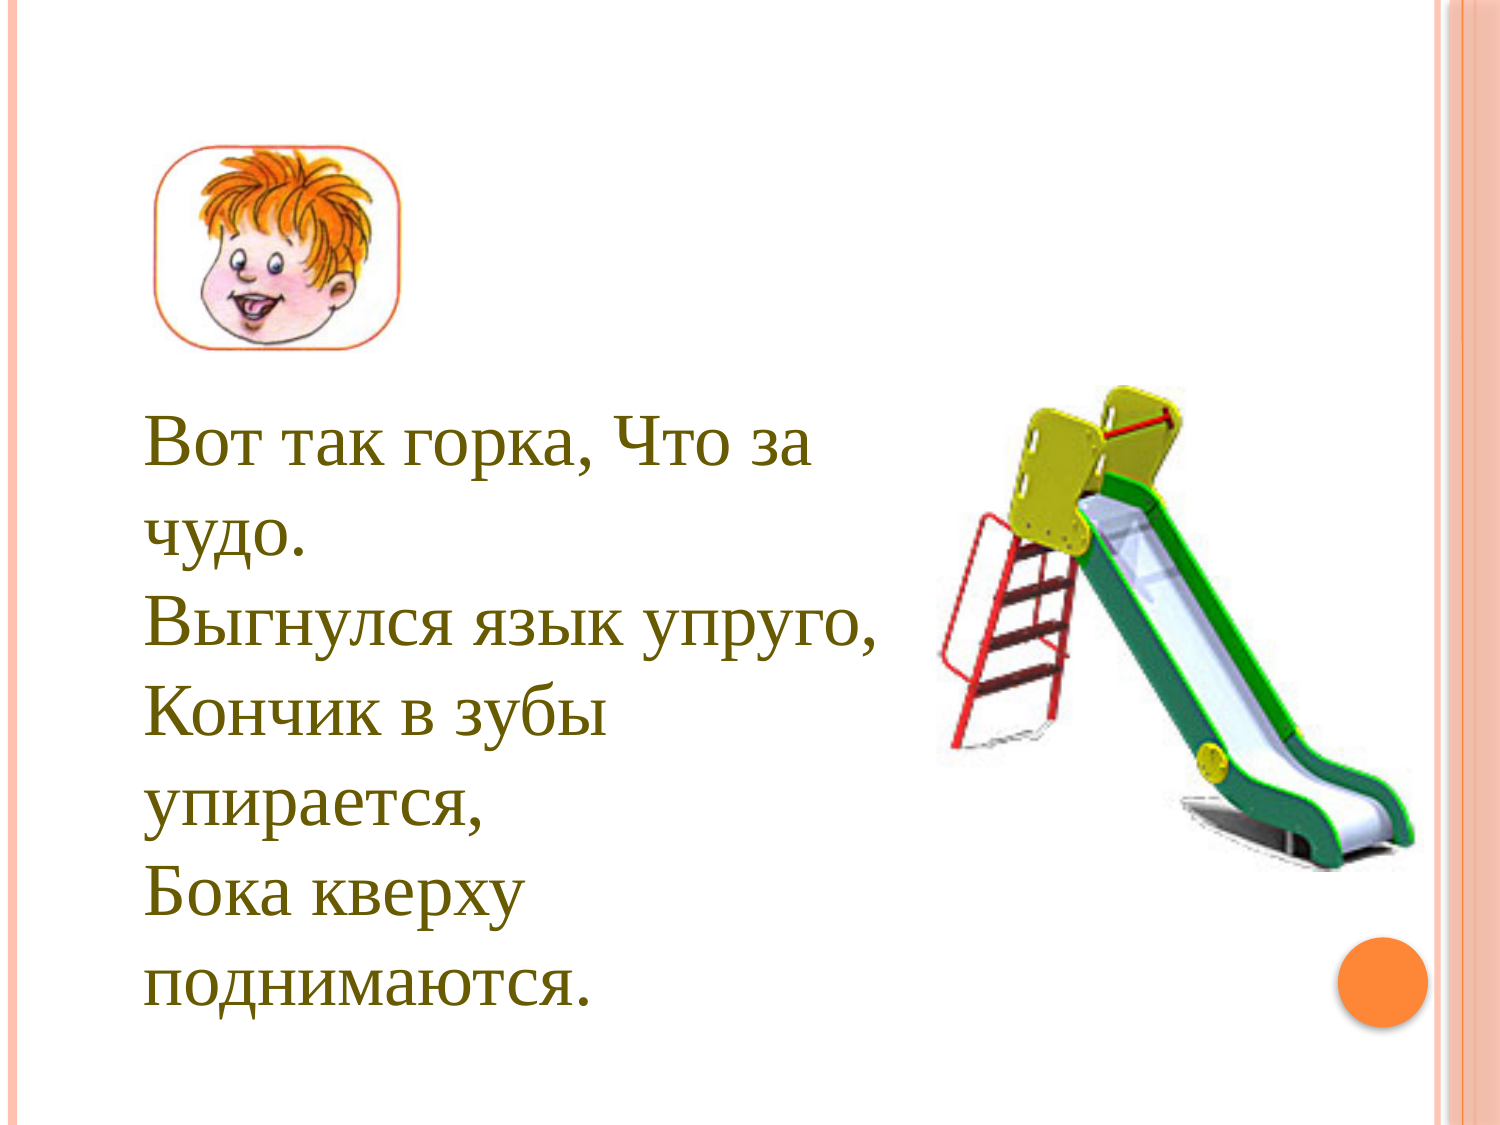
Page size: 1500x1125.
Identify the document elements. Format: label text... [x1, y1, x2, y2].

picture [140, 140, 412, 360]
picture [914, 384, 1424, 873]
text_box Вот так горка, Что за чудо. Выгнулся язык упруго, Кончик в зубы упирается, Бока кверху поднимаются. [128, 382, 961, 1028]
